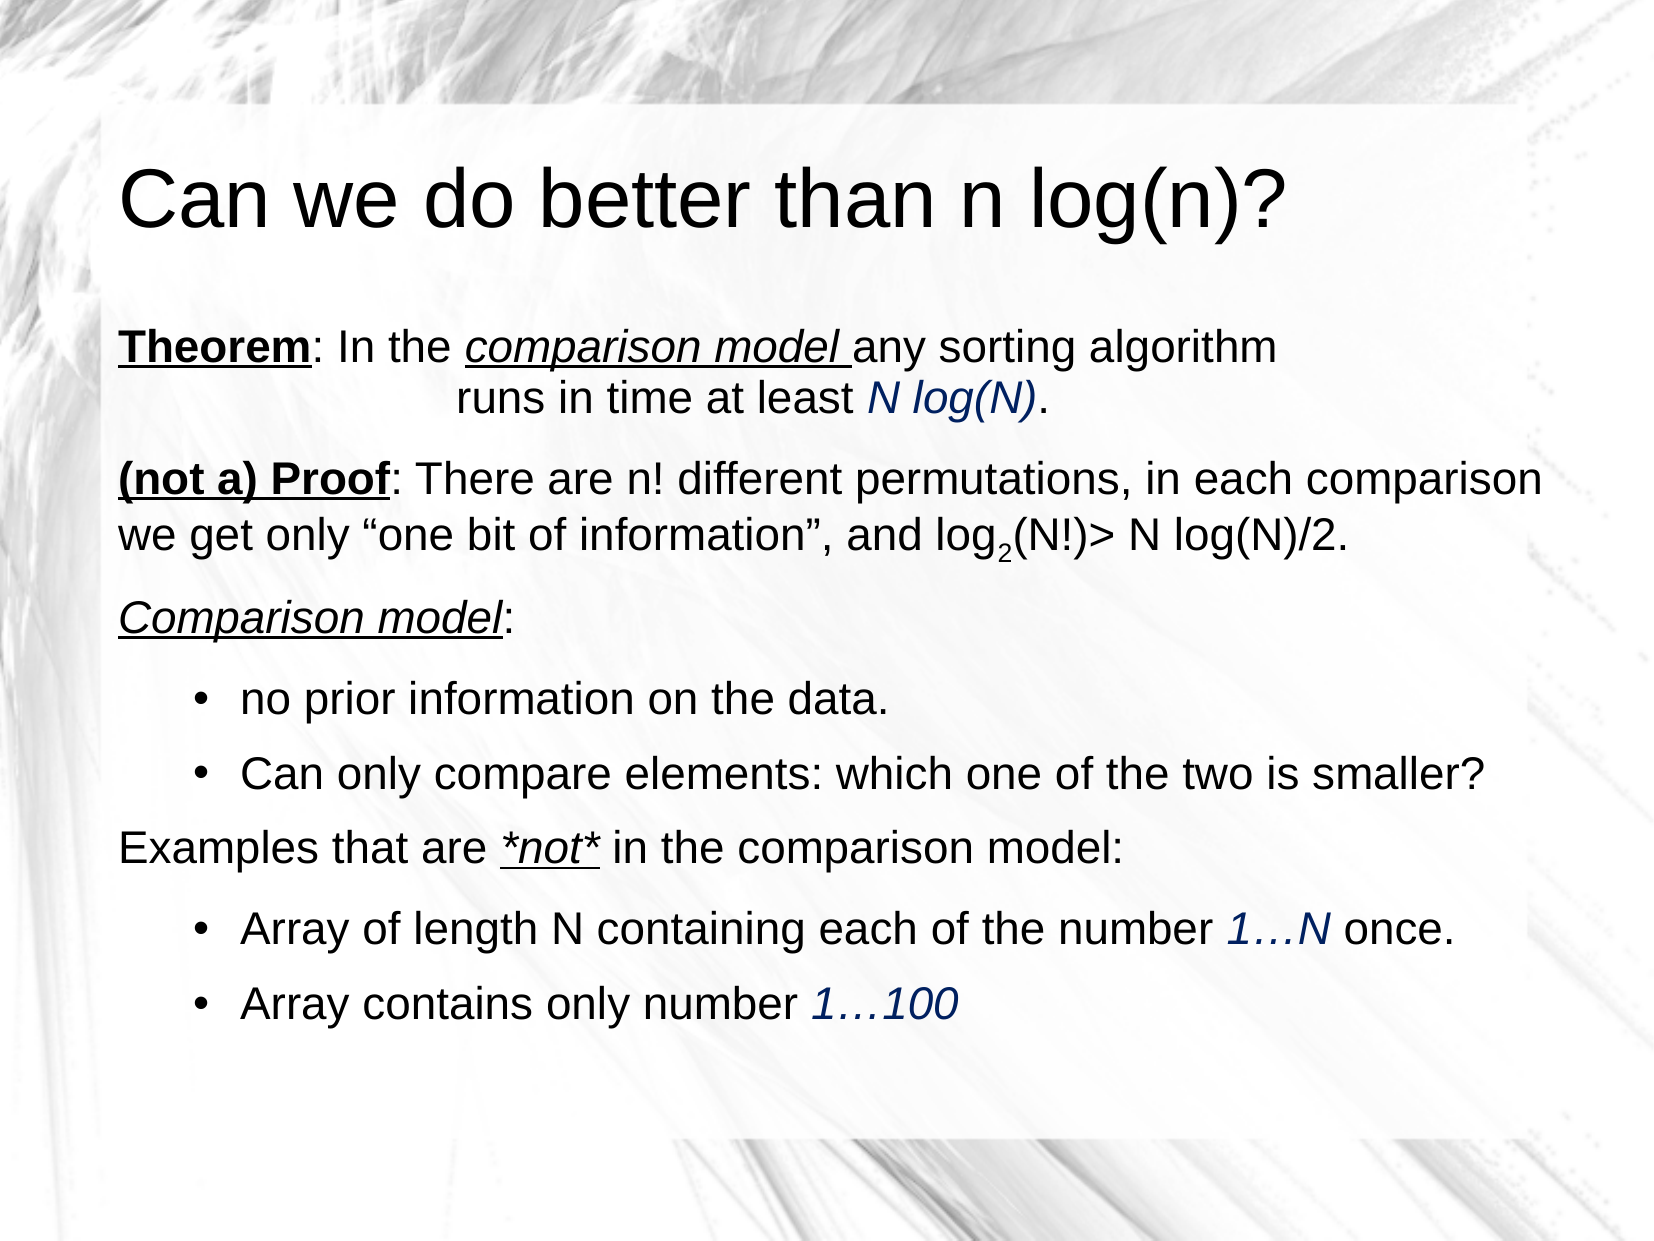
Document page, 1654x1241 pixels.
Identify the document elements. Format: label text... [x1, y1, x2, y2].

picture [0, 0, 1654, 1241]
list Theorem: In the comparison model any sorting algorithm runs in time at least N log(N). (not a) Proof: There are n! different permutations, in each comparison we get only “one bit of information”, and log2(N!)> N log(N)/2. Comparison model: no prior information on the data. Can only compare elements: which one of the two is smaller? Examples that are *not* in the comparison model: Array of length N containing each of the number 1…N once. Array contains only number 1…100 [118, 319, 1571, 1109]
title Can we do better than n log(n)? [118, 112, 1506, 281]
